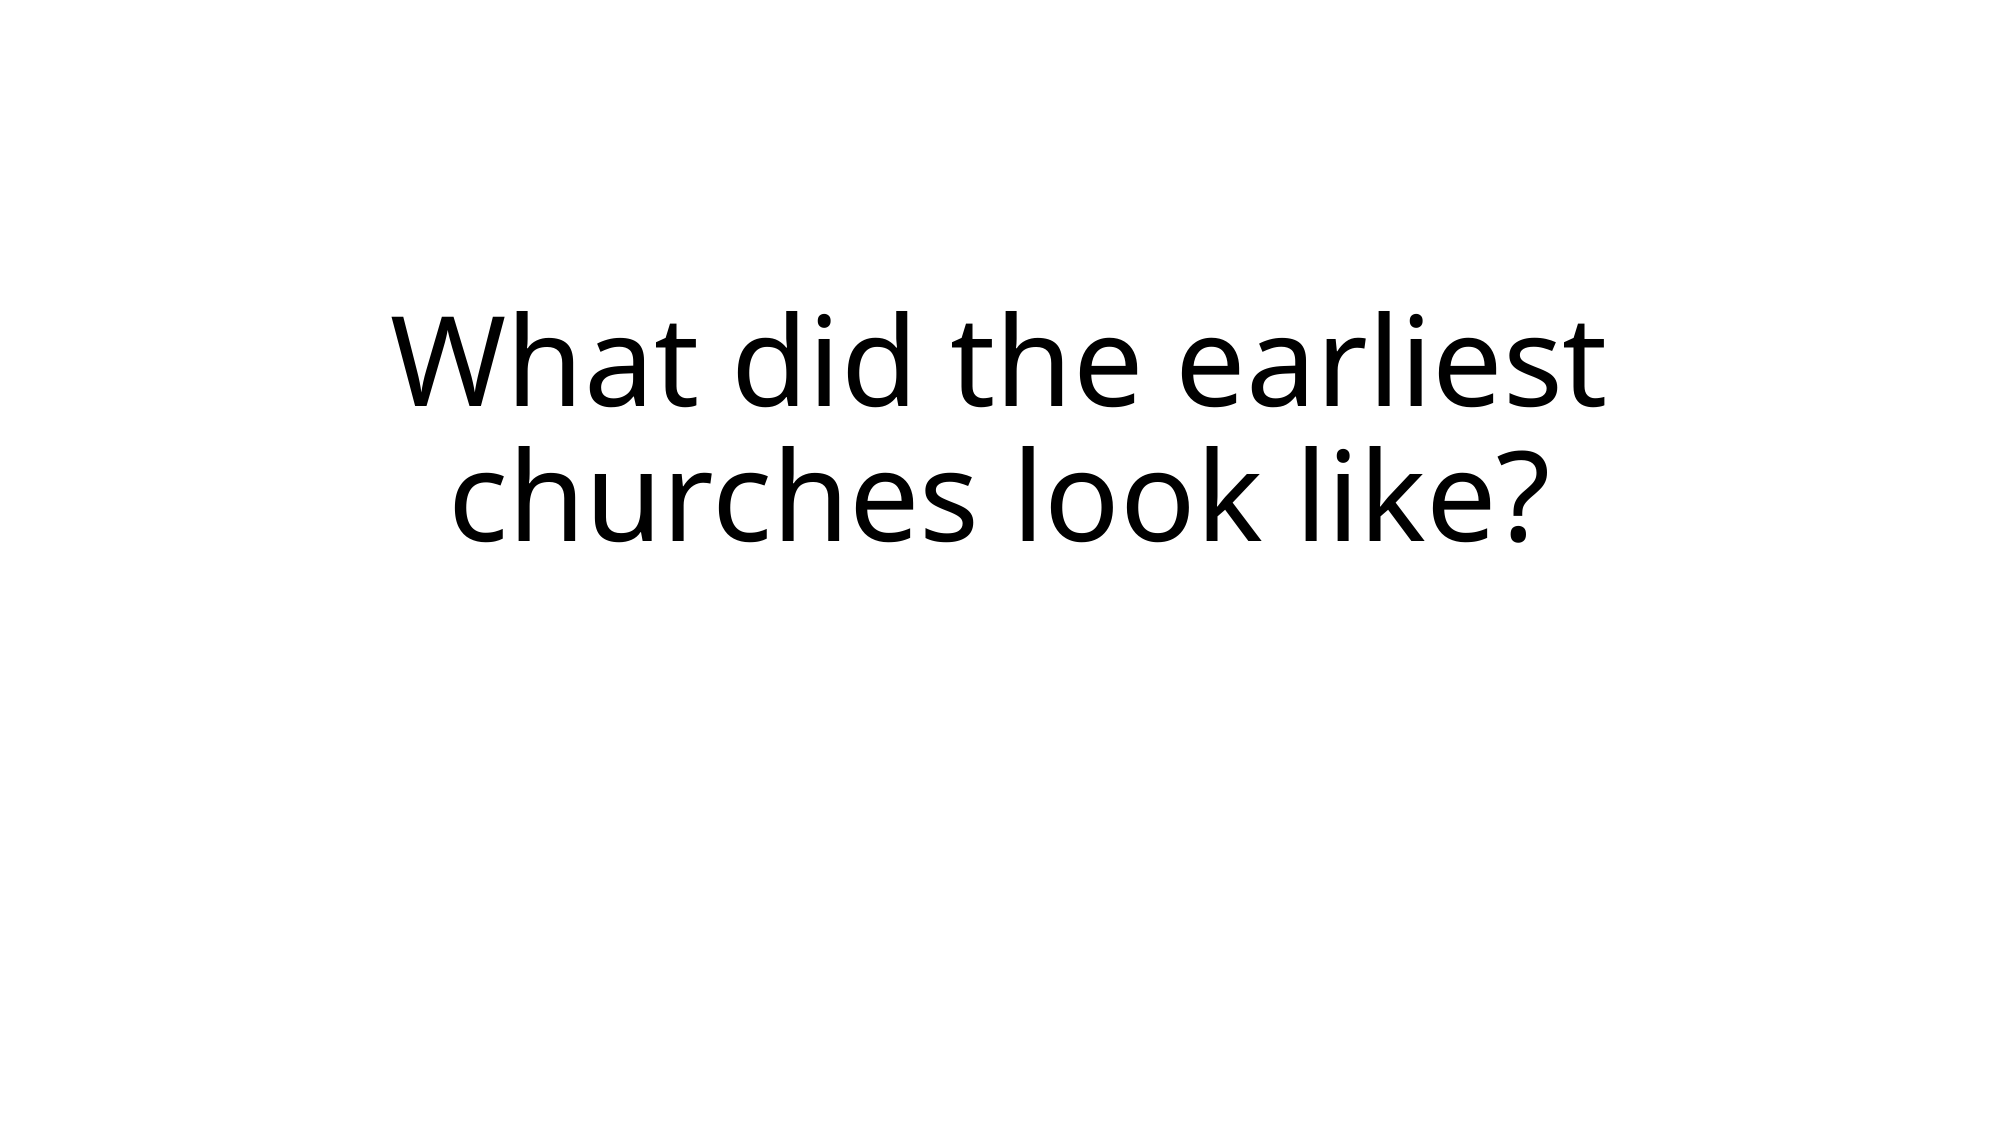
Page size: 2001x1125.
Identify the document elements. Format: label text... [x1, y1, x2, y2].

title What did the earliest churches look like? [249, 184, 1750, 576]
